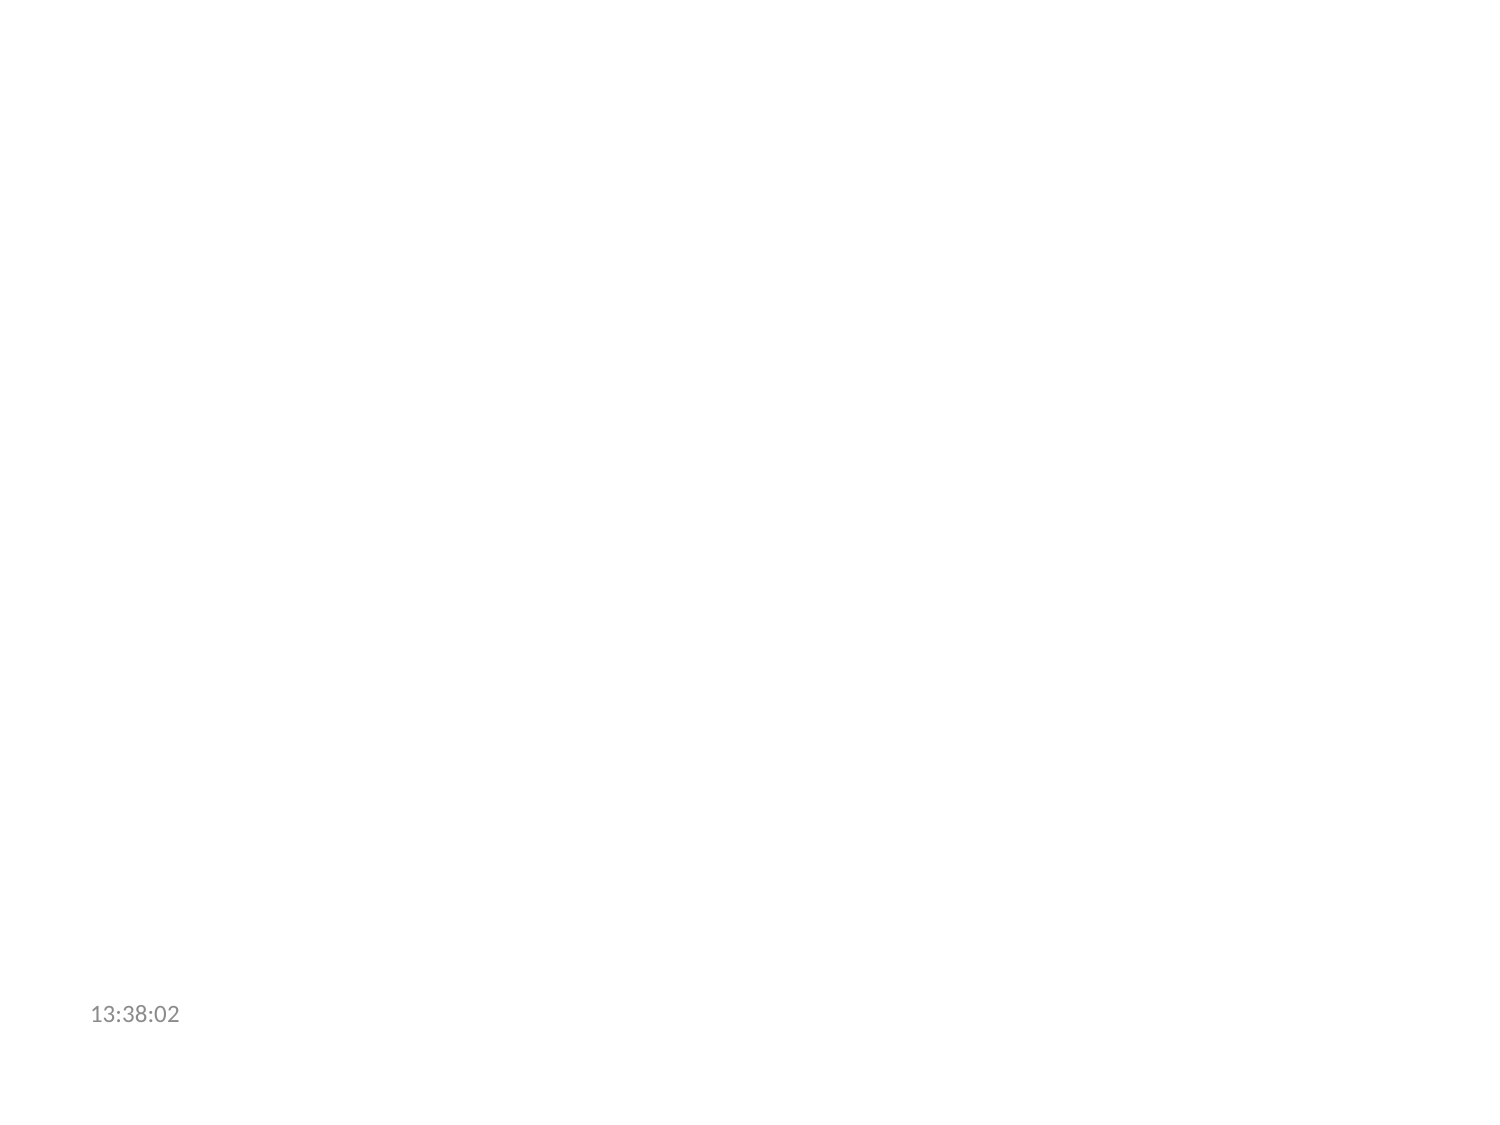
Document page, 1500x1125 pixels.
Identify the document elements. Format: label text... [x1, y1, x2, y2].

text_box 15:35:09 [75, 982, 425, 1043]
